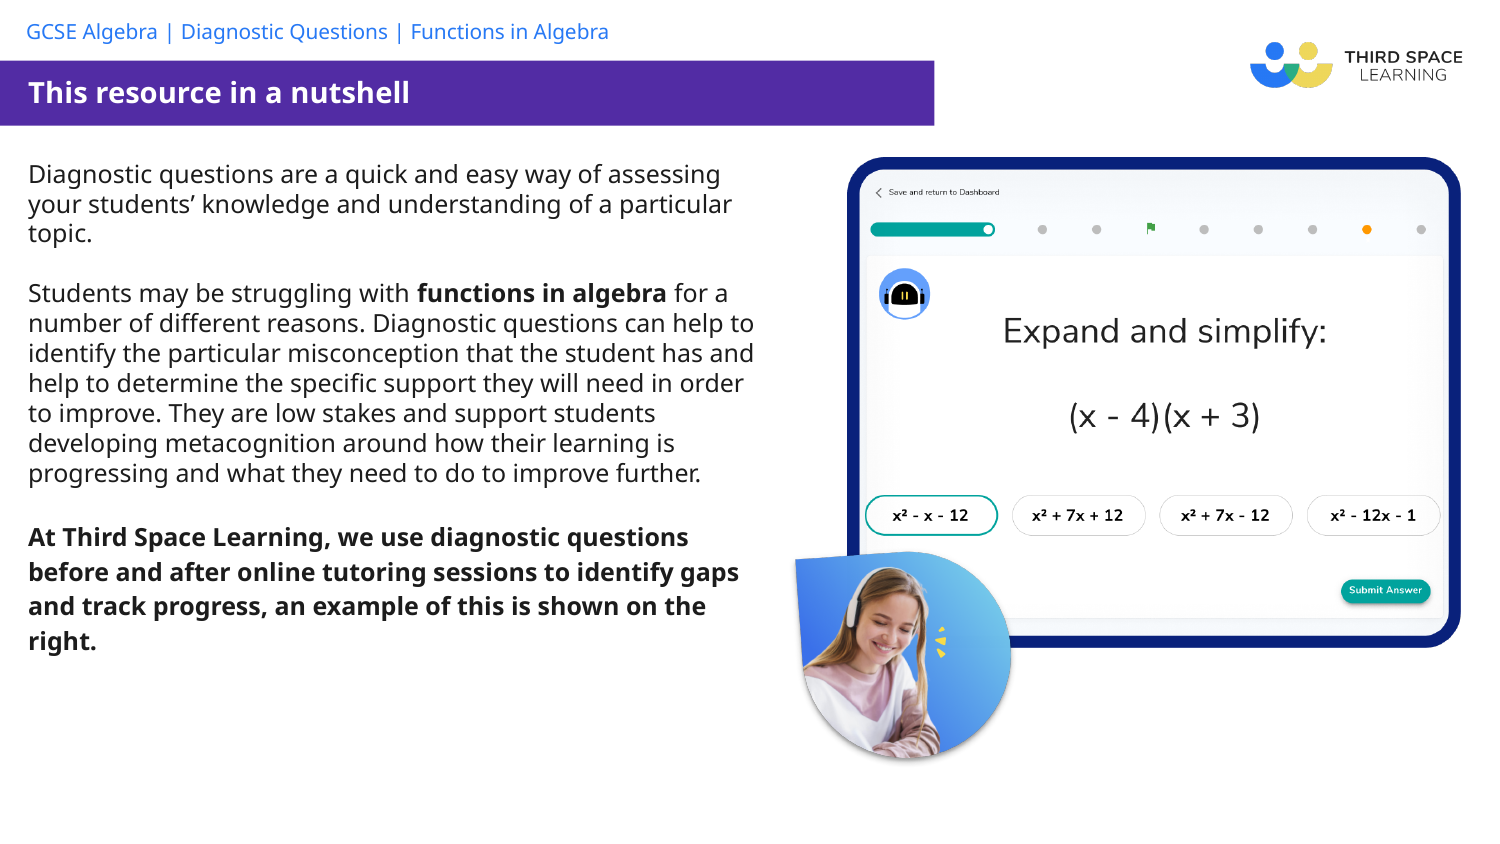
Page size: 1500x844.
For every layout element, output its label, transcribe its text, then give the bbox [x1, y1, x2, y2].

text_box This resource in a nutshell [13, 59, 551, 125]
text_box Diagnostic questions are a quick and easy way of assessing your students’ knowledge and understanding of a particular topic. Students may be struggling with functions in algebra for a number of different reasons. Diagnostic questions can help to identify the particular misconception that the student has and help to determine the specific support they will need in order to improve. They are low stakes and support students developing metacognition around how their learning is progressing and what they need to do to improve further. At Third Space Learning, we use diagnostic questions before and after online tutoring sessions to identify gaps and track progress, an example of this is shown on the right. [13, 157, 780, 785]
picture [1250, 33, 1465, 99]
picture [777, 157, 1461, 787]
